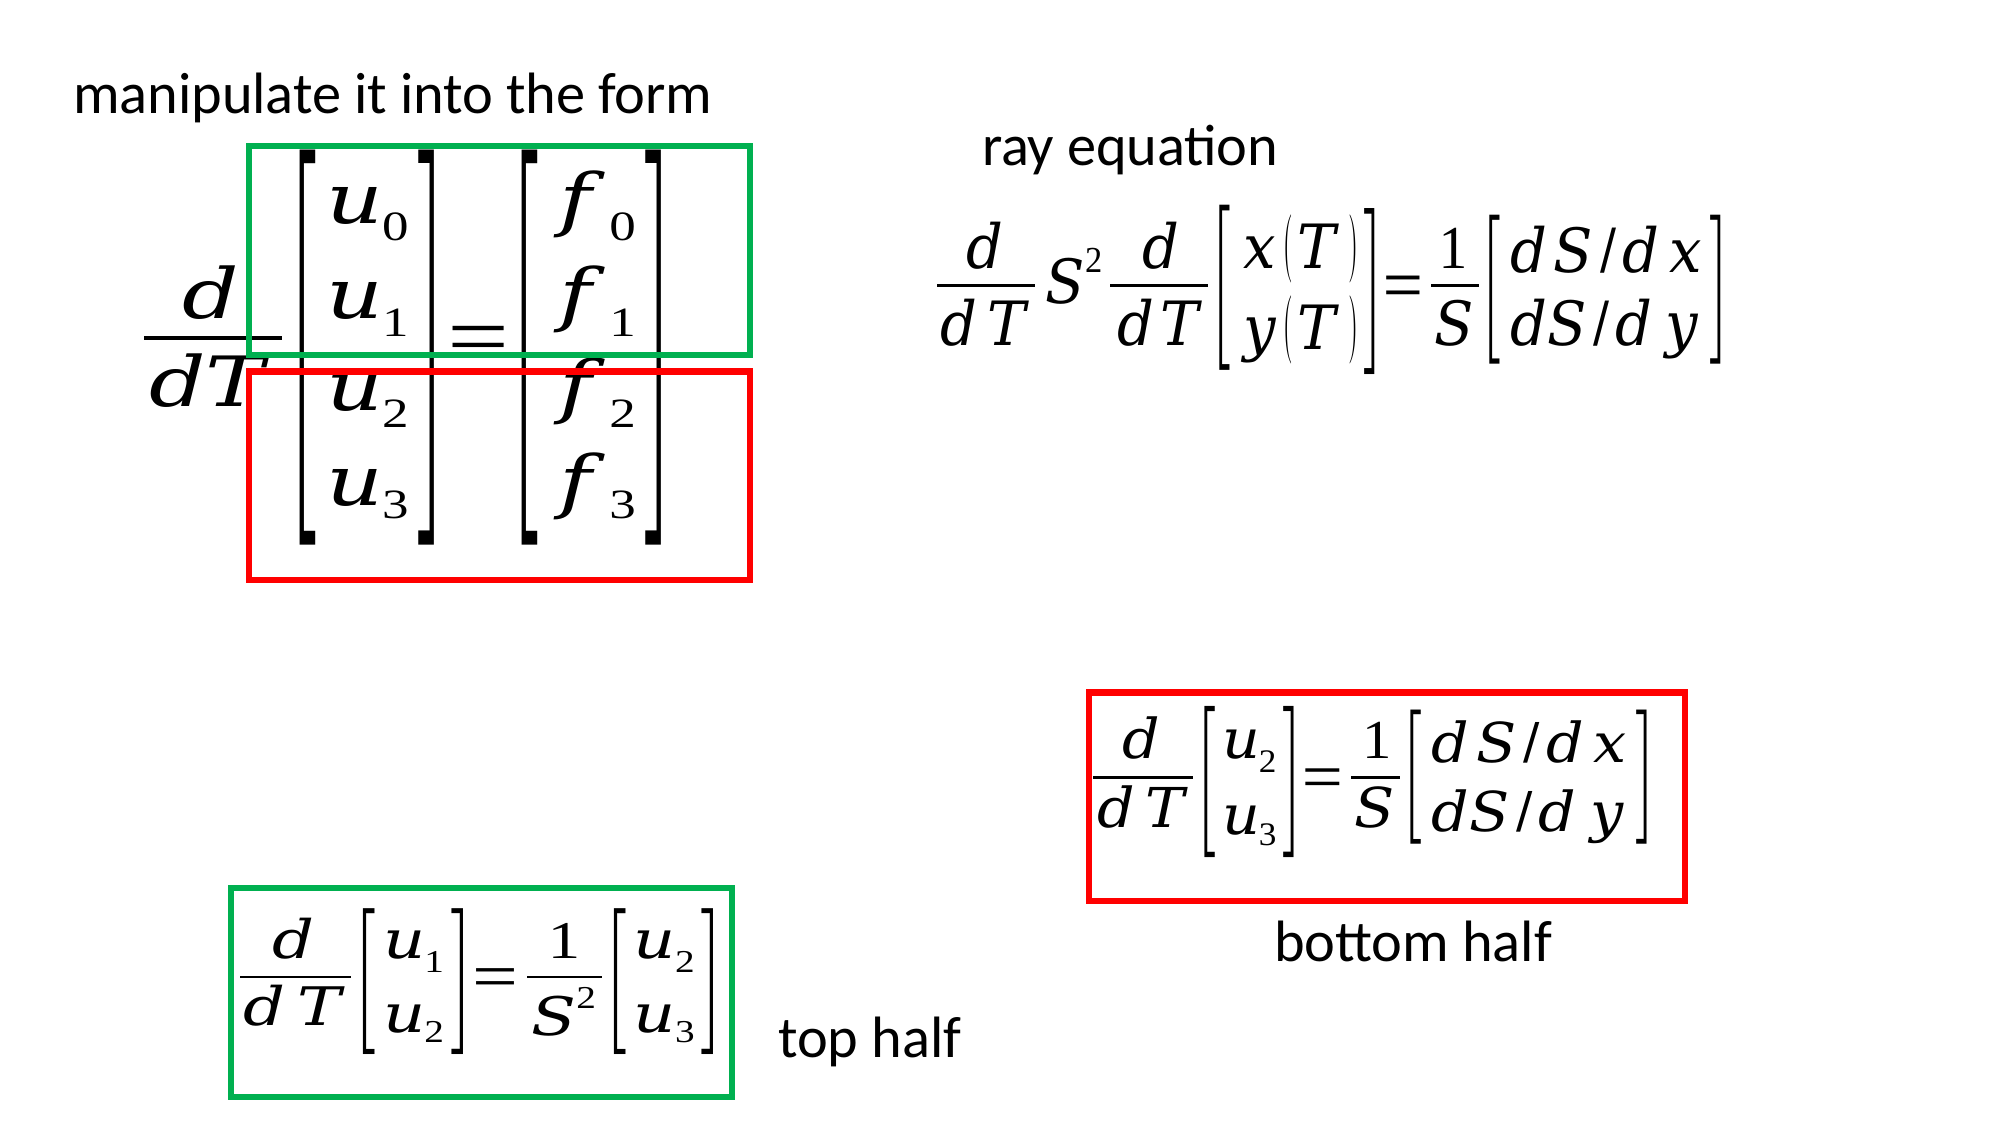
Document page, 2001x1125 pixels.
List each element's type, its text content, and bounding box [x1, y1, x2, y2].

text_box ray equation [967, 99, 1294, 185]
text_box top half [763, 991, 977, 1076]
text_box [230, 887, 733, 1098]
text_box [248, 145, 751, 356]
text_box [248, 370, 751, 581]
text_box bottom half [1259, 895, 1567, 981]
text_box [1088, 692, 1686, 902]
text_box manipulate it into the form [58, 47, 728, 132]
